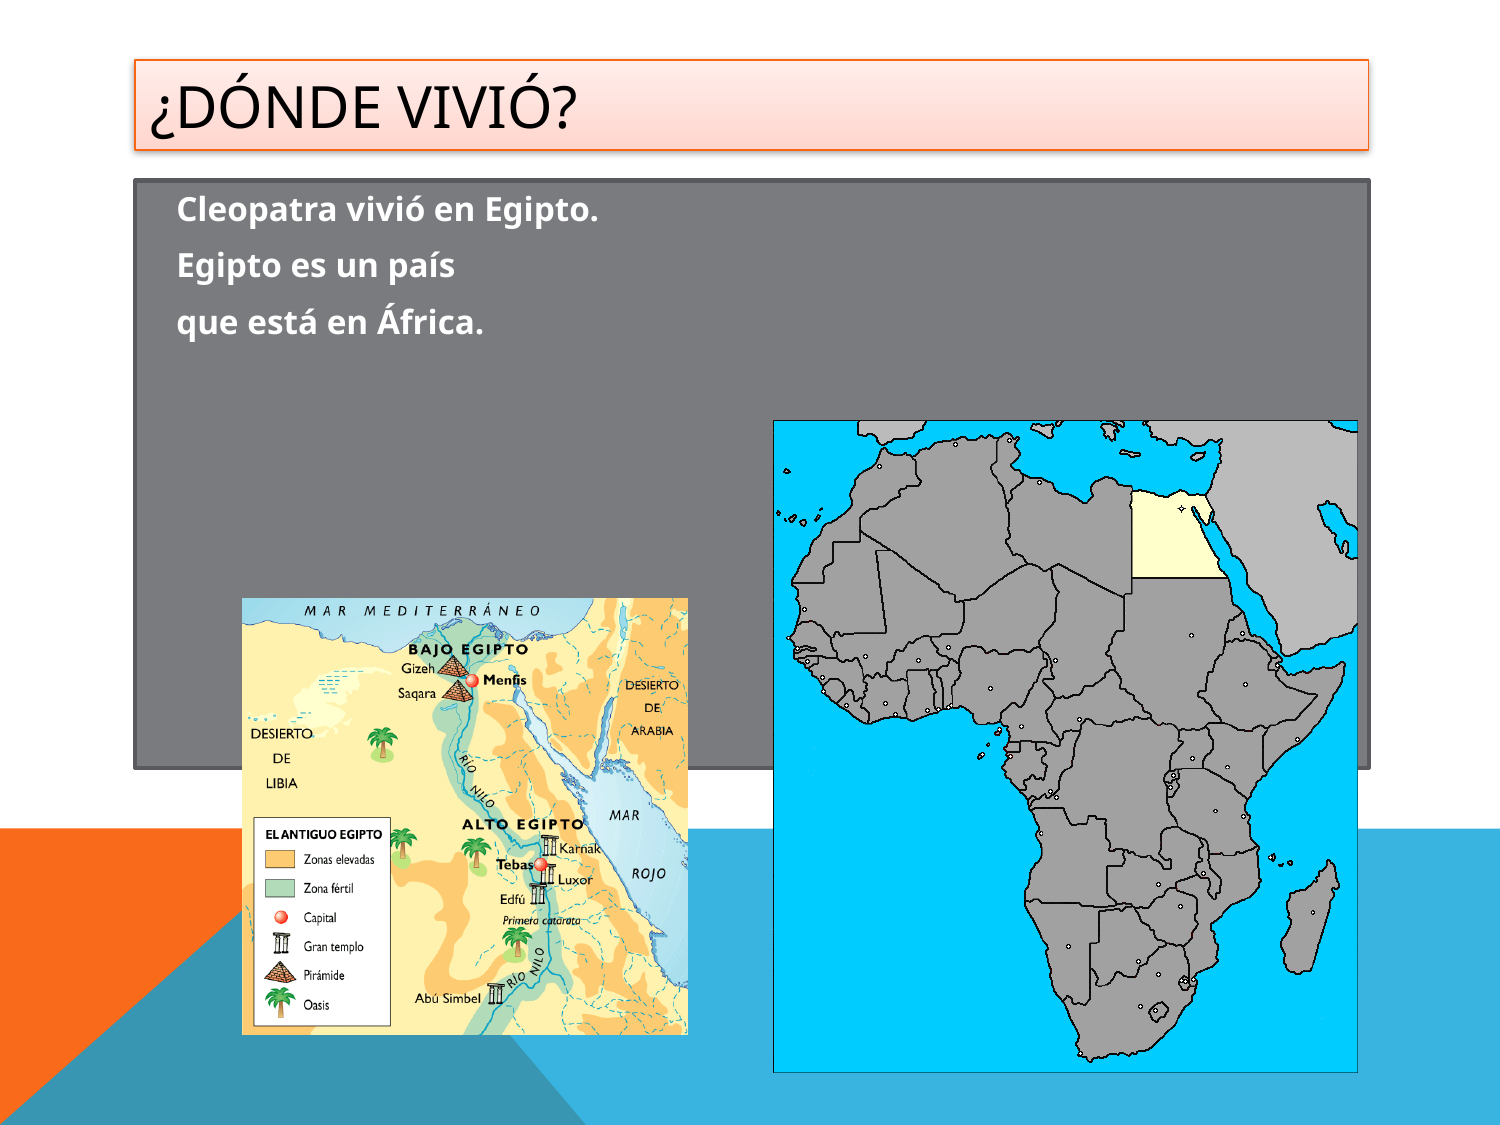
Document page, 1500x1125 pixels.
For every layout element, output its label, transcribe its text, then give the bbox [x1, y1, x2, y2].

list Cleopatra vivió en Egipto. Egipto es un país que está en África. [133, 178, 1371, 770]
picture [1121, 450, 1140, 457]
picture [1281, 860, 1339, 974]
picture [1191, 453, 1204, 460]
picture [995, 728, 1001, 735]
picture [1031, 424, 1053, 438]
picture [790, 515, 796, 522]
picture [241, 598, 688, 1036]
picture [1056, 420, 1063, 426]
picture [788, 420, 1358, 1062]
picture [1102, 424, 1118, 440]
title ¿Dónde vivió? [134, 59, 1369, 151]
picture [1107, 420, 1124, 427]
picture [858, 420, 926, 445]
